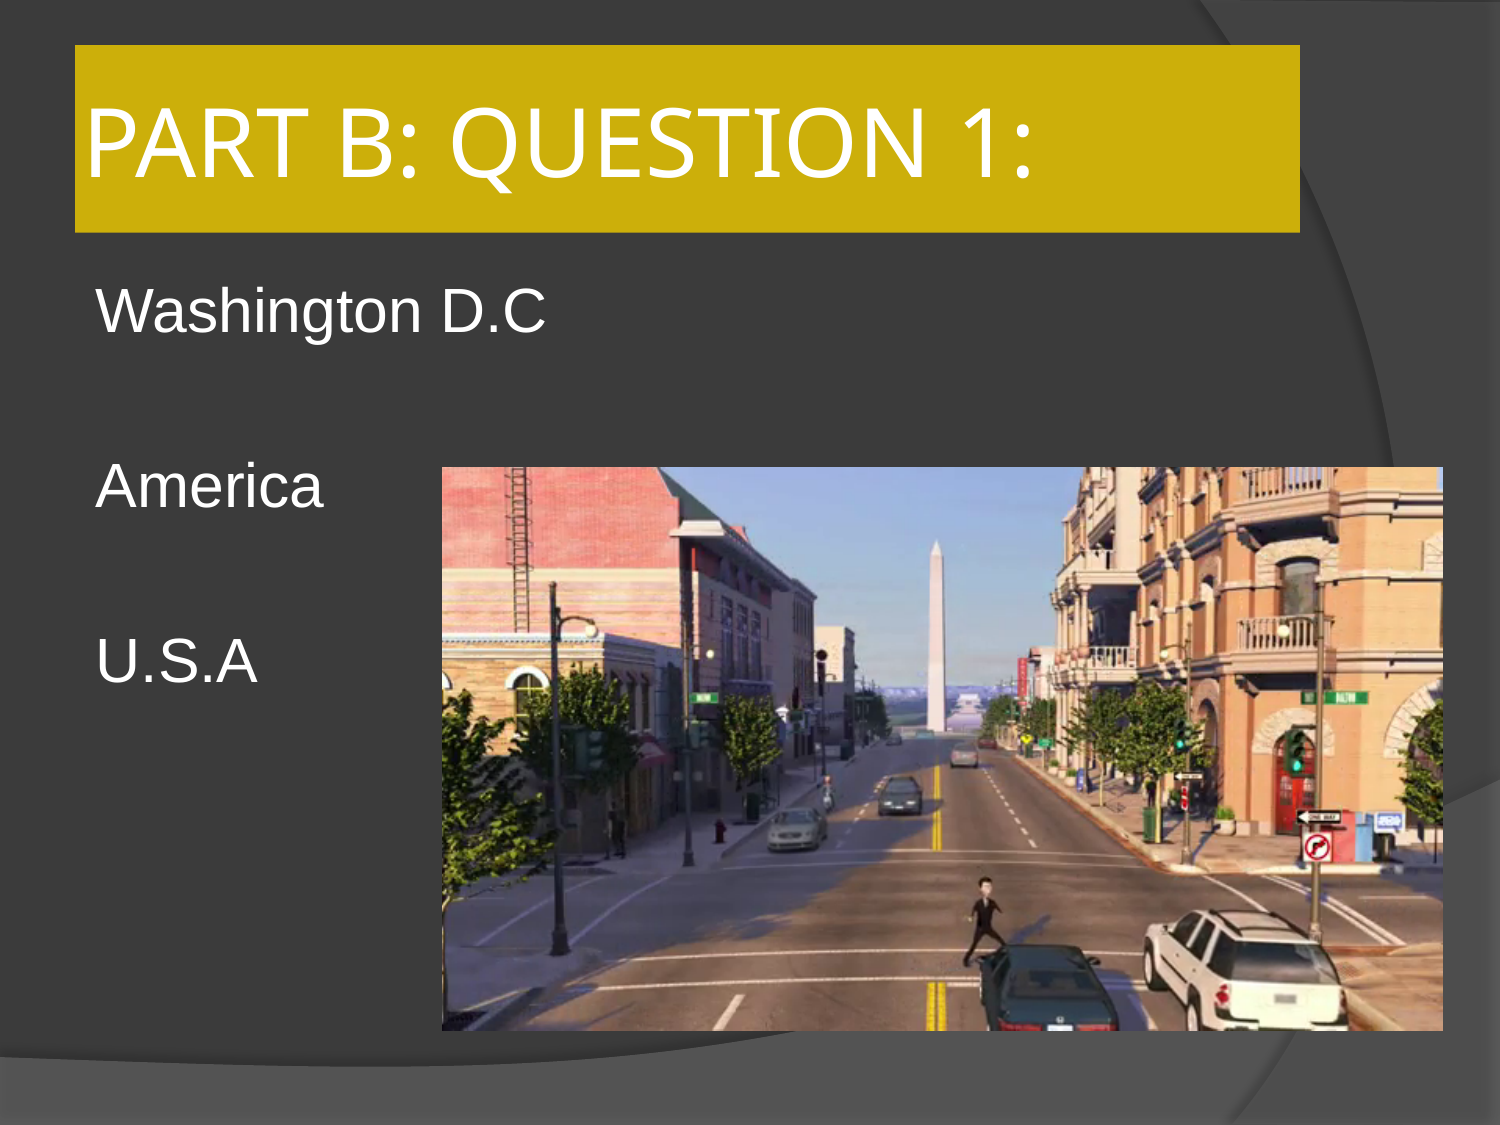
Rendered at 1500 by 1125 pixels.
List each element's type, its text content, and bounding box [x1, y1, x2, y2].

picture [442, 467, 1444, 1031]
list Washington D.C America U.S.A [75, 262, 1300, 1005]
title PART B: QUESTION 1: [75, 45, 1300, 233]
